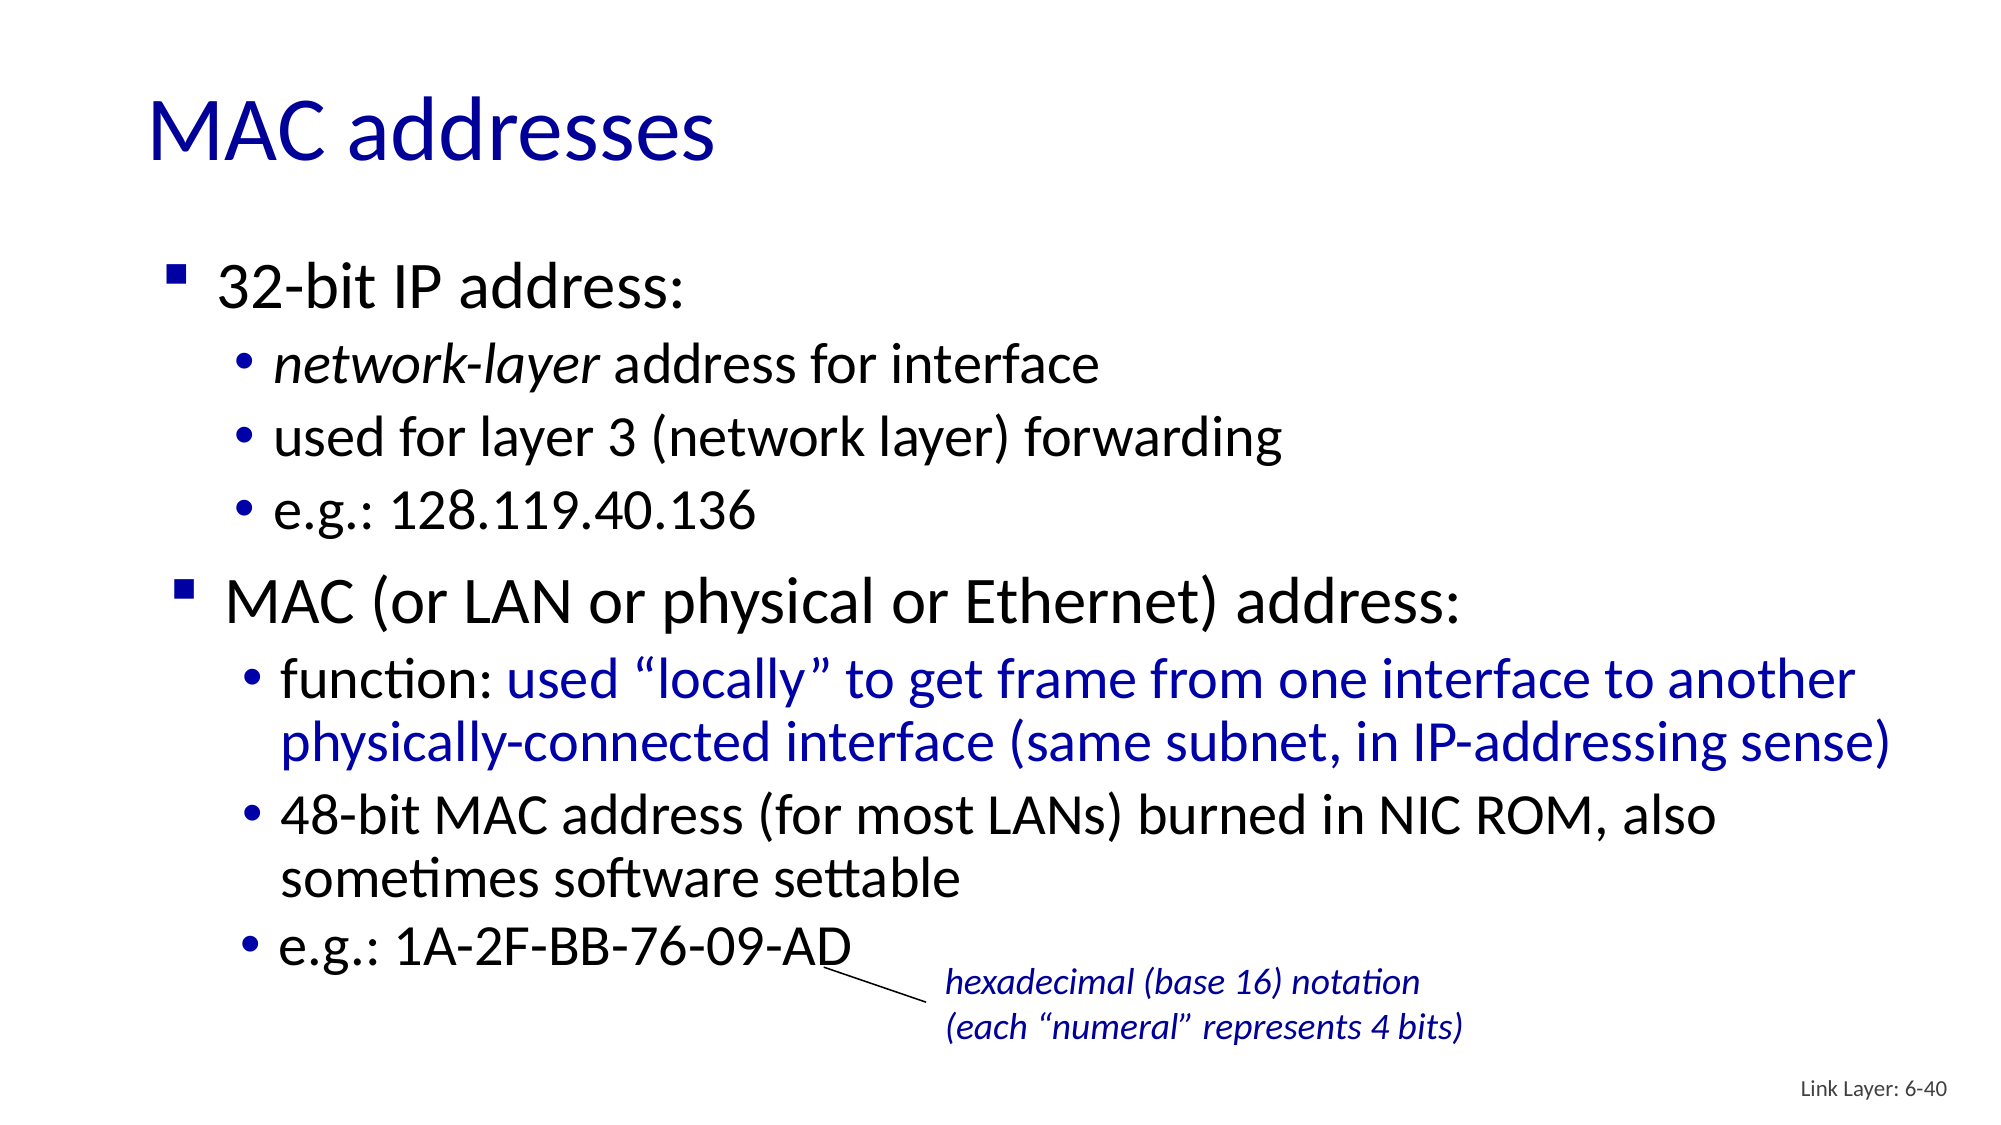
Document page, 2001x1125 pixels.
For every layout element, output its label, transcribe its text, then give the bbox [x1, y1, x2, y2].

text_box MAC (or LAN or physical or Ethernet) address: function: used “locally” to get frame from one interface to another physically-connected interface (same subnet, in IP-addressing sense) 48-bit MAC address (for most LANs) burned in NIC ROM, also sometimes software settable [151, 558, 1941, 930]
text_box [149, 907, 1939, 1056]
text_box 32-bit IP address: network-layer address for interface used for layer 3 (network layer) forwarding e.g.: 128.119.40.136 [144, 242, 1933, 568]
slide_number Link Layer: 6-40 [1512, 1056, 1963, 1117]
title MAC addresses [131, 57, 1857, 205]
